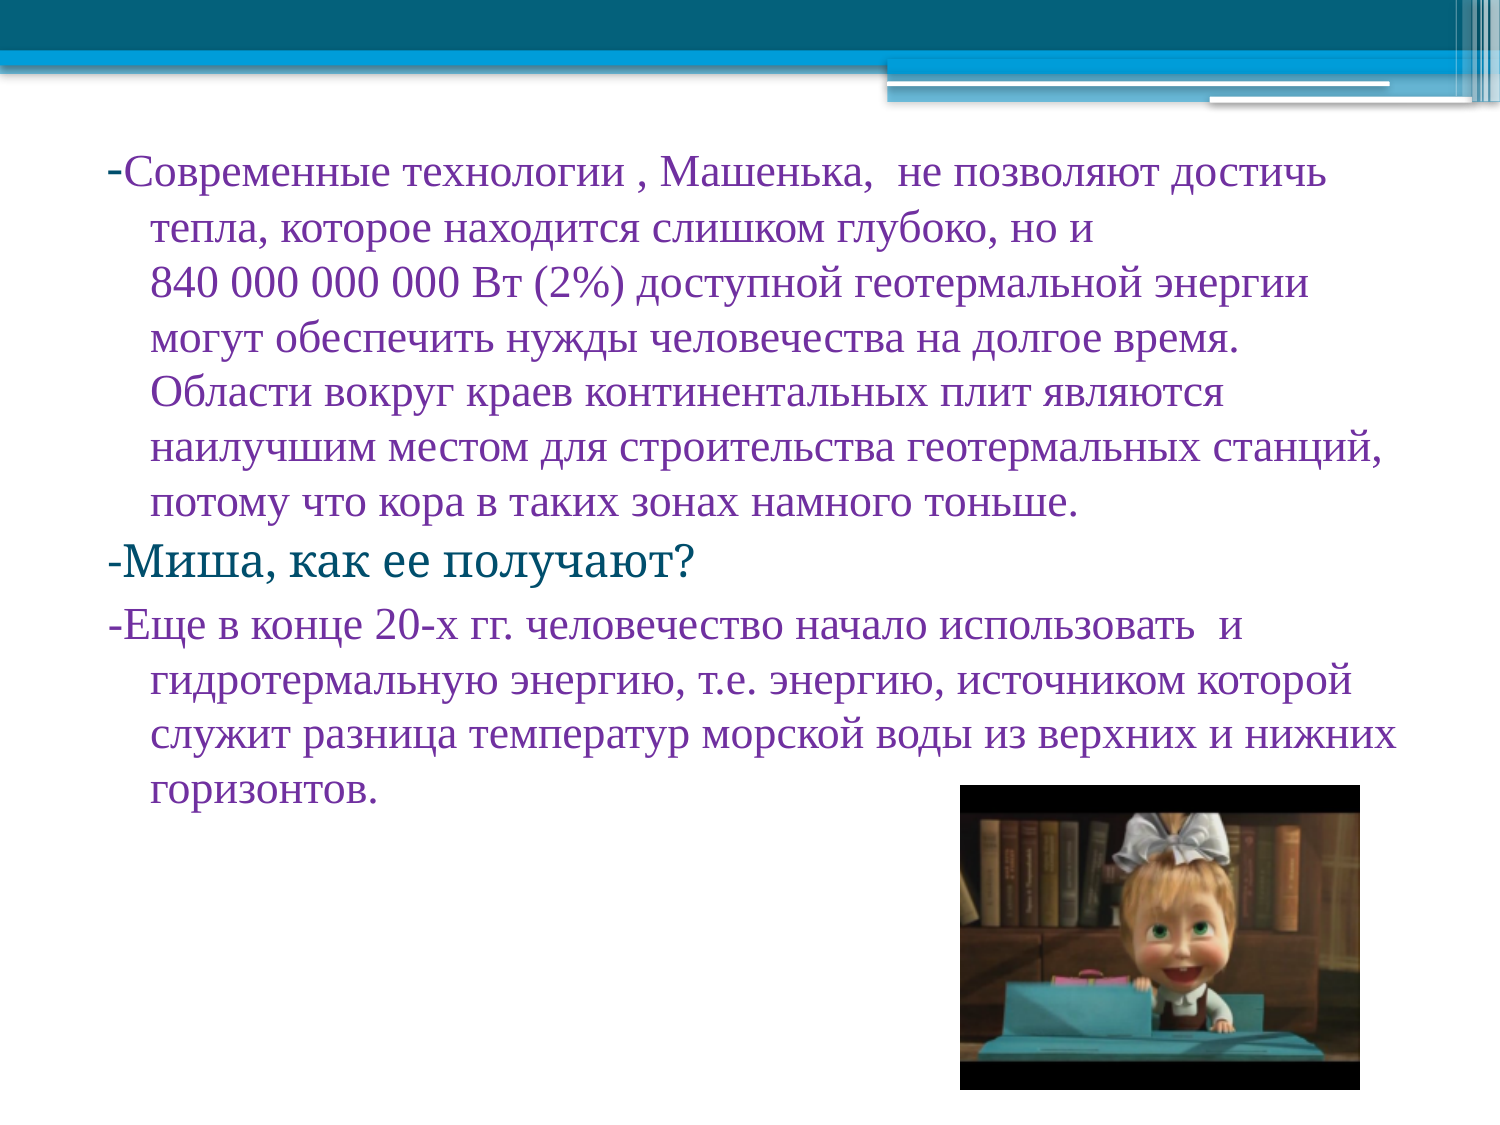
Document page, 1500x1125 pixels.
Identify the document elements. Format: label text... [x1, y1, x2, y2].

list -Современные технологии , Машенька, не позволяют достичь тепла, которое находится слишком глубоко, но и 840 000 000 000 Вт (2%) доступной геотермальной энергии могут обеспечить нужды человечества на долгое время. Области вокруг краев континентальных плит являются наилучшим местом для строительства геотермальных станций, потому что кора в таких зонах намного тоньше. -Миша, как ее получают? -Еще в конце 20-х гг. человечество начало использовать и гидротермальную энергию, т.е. энергию, источником которой служит разница температур морской воды из верхних и нижних горизонтов. [74, 128, 1426, 1079]
picture [960, 784, 1360, 1091]
